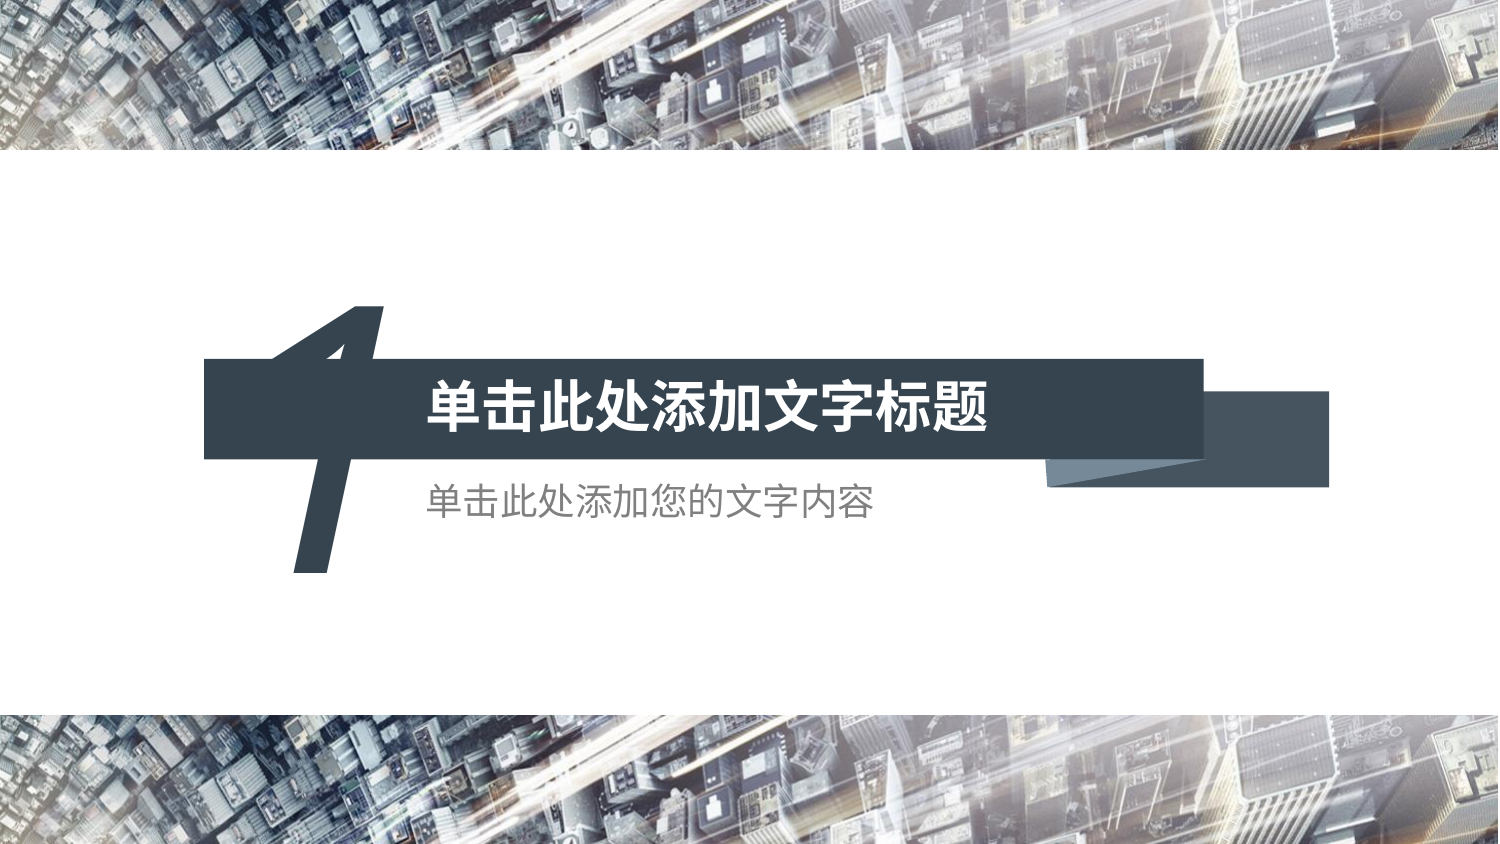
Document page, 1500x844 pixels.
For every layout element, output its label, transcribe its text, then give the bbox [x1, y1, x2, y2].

text_box 单击此处添加您的文字内容 [414, 467, 1046, 517]
text_box [1045, 459, 1206, 488]
text_box [1049, 391, 1330, 488]
picture [0, 0, 1498, 150]
text_box 1 [207, 150, 401, 582]
text_box 单击此处添加文字标题 [401, 358, 1204, 460]
picture [0, 715, 1498, 844]
